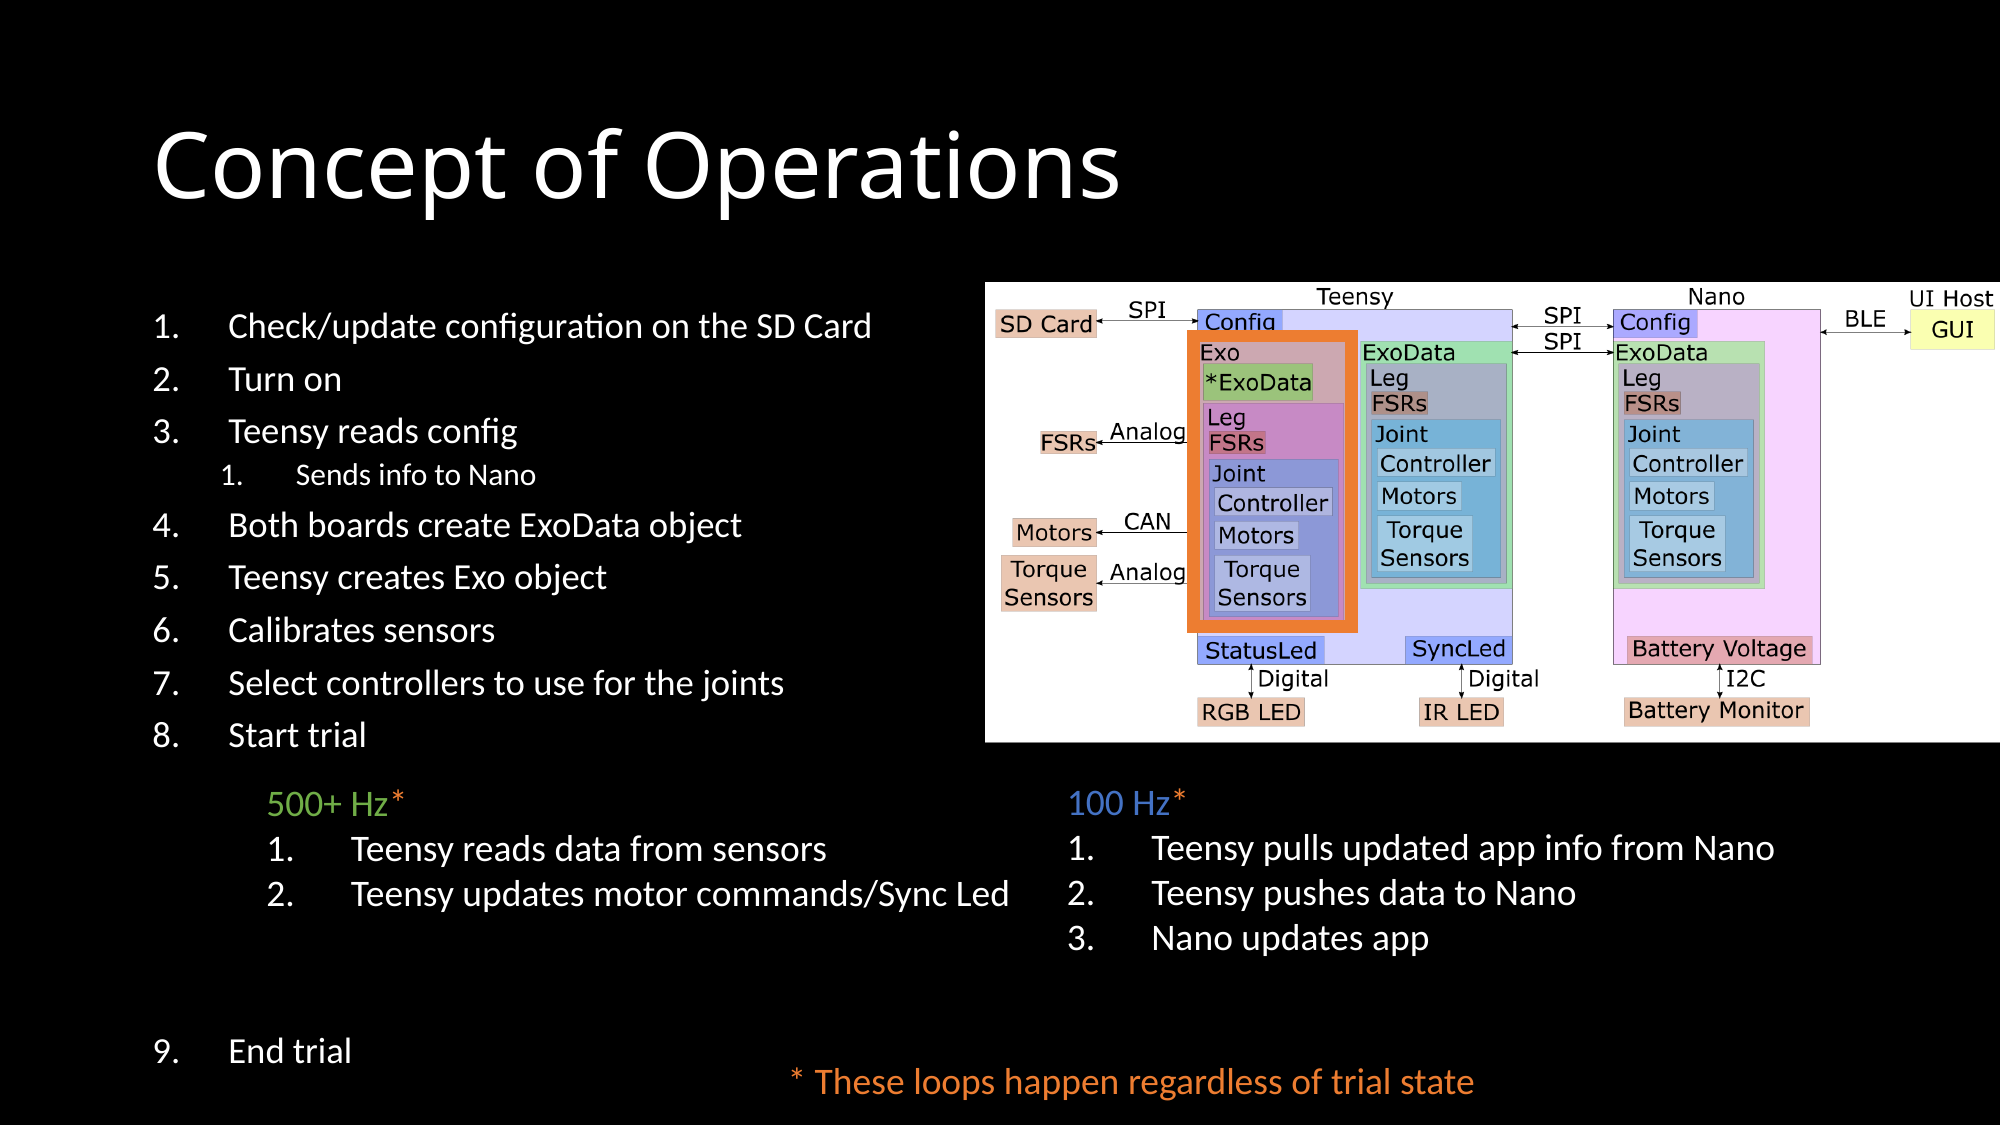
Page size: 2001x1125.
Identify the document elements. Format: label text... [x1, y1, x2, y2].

list Check/update configuration on the SD Card Turn on Teensy reads config Sends info to Nano Both boards create ExoData object Teensy creates Exo object Calibrates sensors Select controllers to use for the joints Start trial End trial [137, 299, 1863, 1081]
title Concept of Operations [137, 59, 1863, 278]
text_box * These loops happen regardless of trial state [772, 1049, 1491, 1110]
text_box 100 Hz* Teensy pulls updated app info from Nano Teensy pushes data to Nano Nano updates app [977, 770, 1791, 1011]
text_box 500+ Hz* Teensy reads data from sensors Teensy updates motor commands/Sync Led [176, 771, 1026, 967]
picture [983, 281, 2000, 743]
